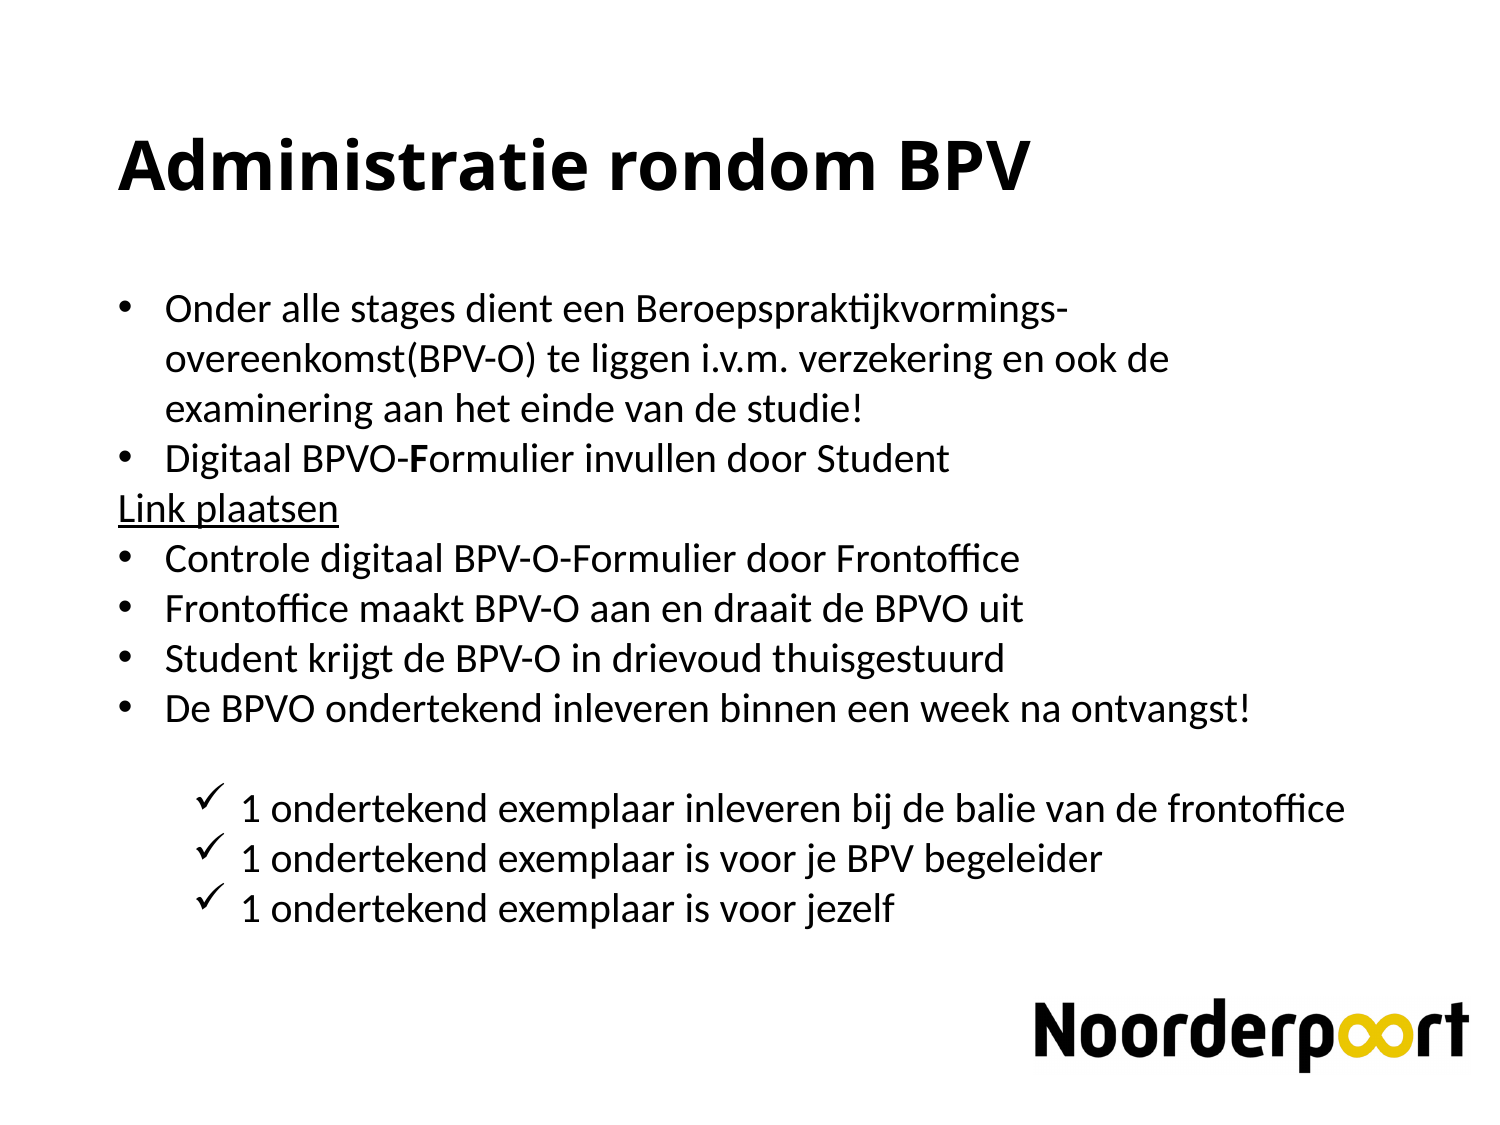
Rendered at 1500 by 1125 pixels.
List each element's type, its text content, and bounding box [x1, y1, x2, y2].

text_box Onder alle stages dient een Beroepspraktijkvormings-overeenkomst(BPV-O) te liggen i.v.m. verzekering en ook de examinering aan het einde van de studie! Digitaal BPVO-Formulier invullen door Student Link plaatsen Controle digitaal BPV-O-Formulier door Frontoffice Frontoffice maakt BPV-O aan en draait de BPVO uit Student krijgt de BPV-O in drievoud thuisgestuurd De BPVO ondertekend inleveren binnen een week na ontvangst! 1 ondertekend exemplaar inleveren bij de balie van de frontoffice 1 ondertekend exemplaar is voor je BPV begeleider 1 ondertekend exemplaar is voor jezelf [103, 273, 1397, 939]
title Administratie rondom BPV [103, 59, 1397, 273]
picture [1033, 996, 1471, 1075]
